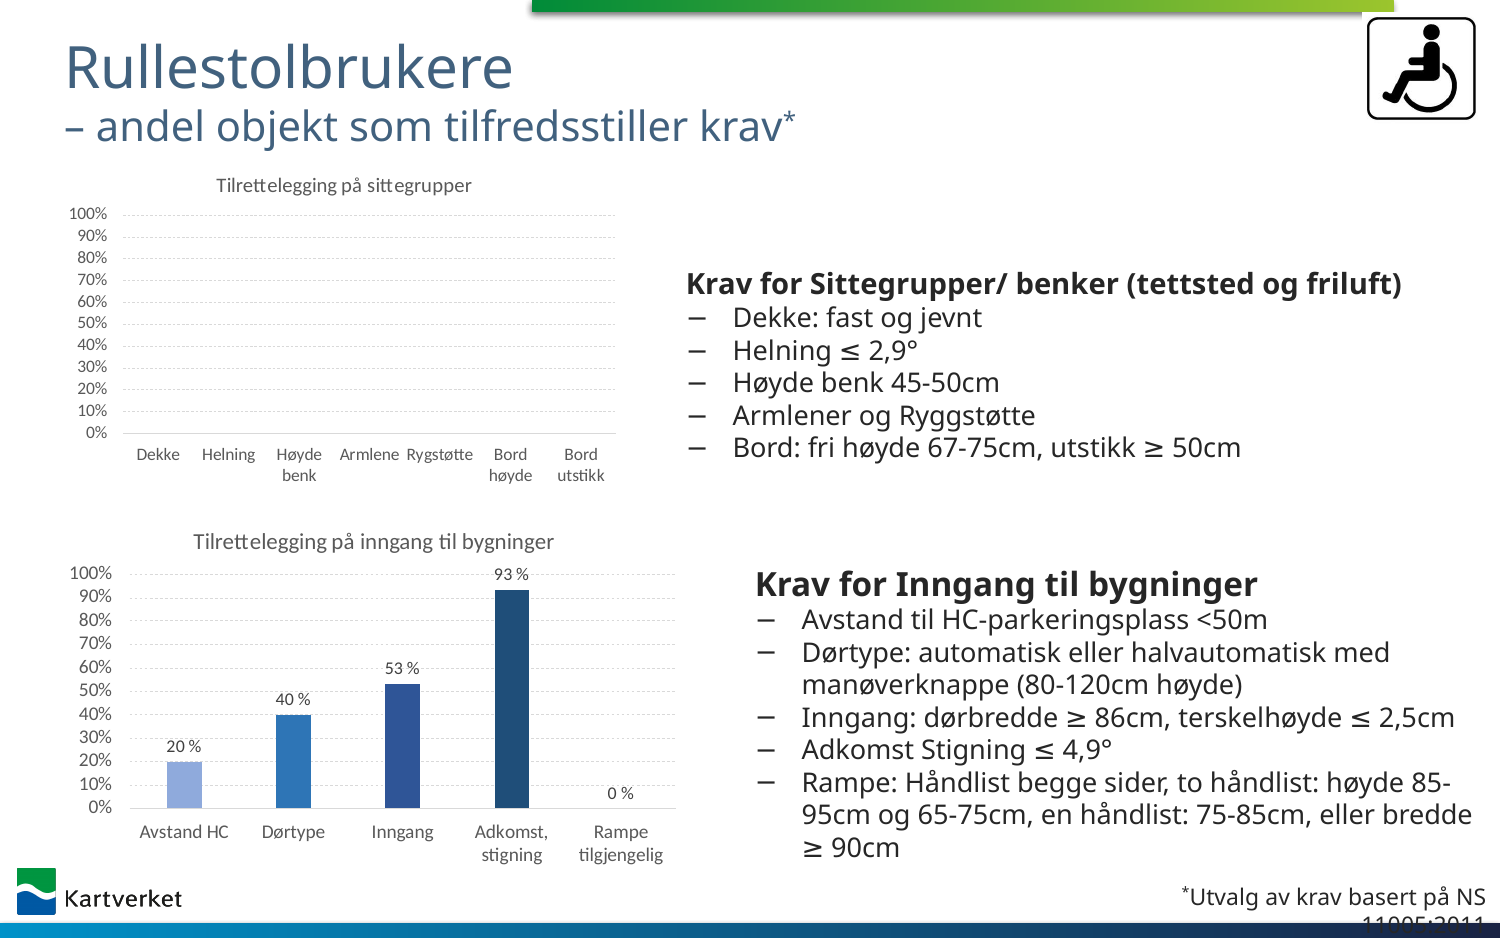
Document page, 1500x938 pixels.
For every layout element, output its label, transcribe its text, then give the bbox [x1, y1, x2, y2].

text_box Krav for Inngang til bygninger Avstand til HC-parkeringsplass <50m Dørtype: automatisk eller halvautomatisk med manøverknappe (80-120cm høyde) Inngang: dørbredde ≥ 86cm, terskelhøyde ≤ 2,5cm Adkomst Stigning ≤ 4,9° Rampe: Håndlist begge sider, to håndlist: høyde 85-95cm og 65-75cm, en håndlist: 75-85cm, eller bredde ≥ 90cm [740, 555, 1491, 870]
text_box *Utvalg av krav basert på NS 11005:2011 [1068, 873, 1500, 938]
picture [62, 166, 626, 492]
text_box Krav for Sittegrupper/ benker (tettsted og friluft) Dekke: fast og jevnt Helning ≤ 2,9° Høyde benk 45-50cm Armlener og Ryggstøtte Bord: fri høyde 67-75cm, utstikk ≥ 50cm [670, 258, 1418, 471]
picture [62, 520, 687, 874]
picture [1362, 12, 1481, 126]
text_box Rullestolbrukere – andel objekt som tilfredsstiller krav* [49, 25, 1431, 158]
